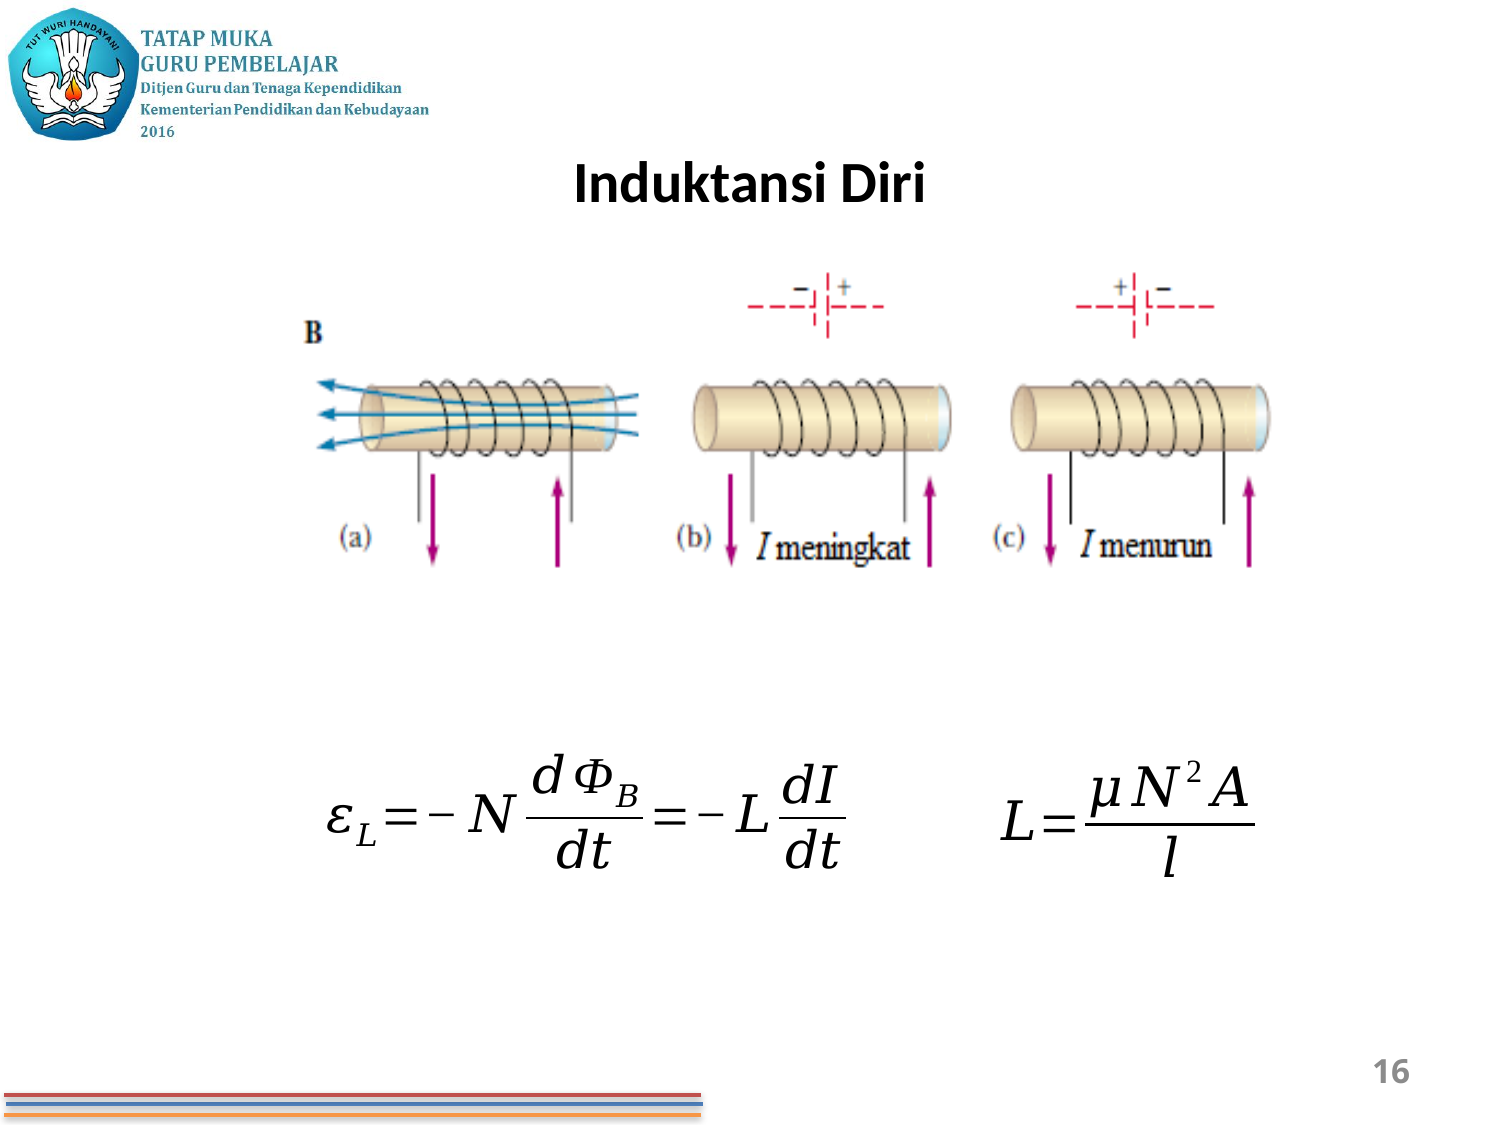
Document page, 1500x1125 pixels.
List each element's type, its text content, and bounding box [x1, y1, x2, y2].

picture [5, 0, 441, 149]
picture [289, 261, 1301, 589]
title Induktansi Diri [75, 125, 1425, 233]
slide_number 16 [1074, 1042, 1425, 1103]
